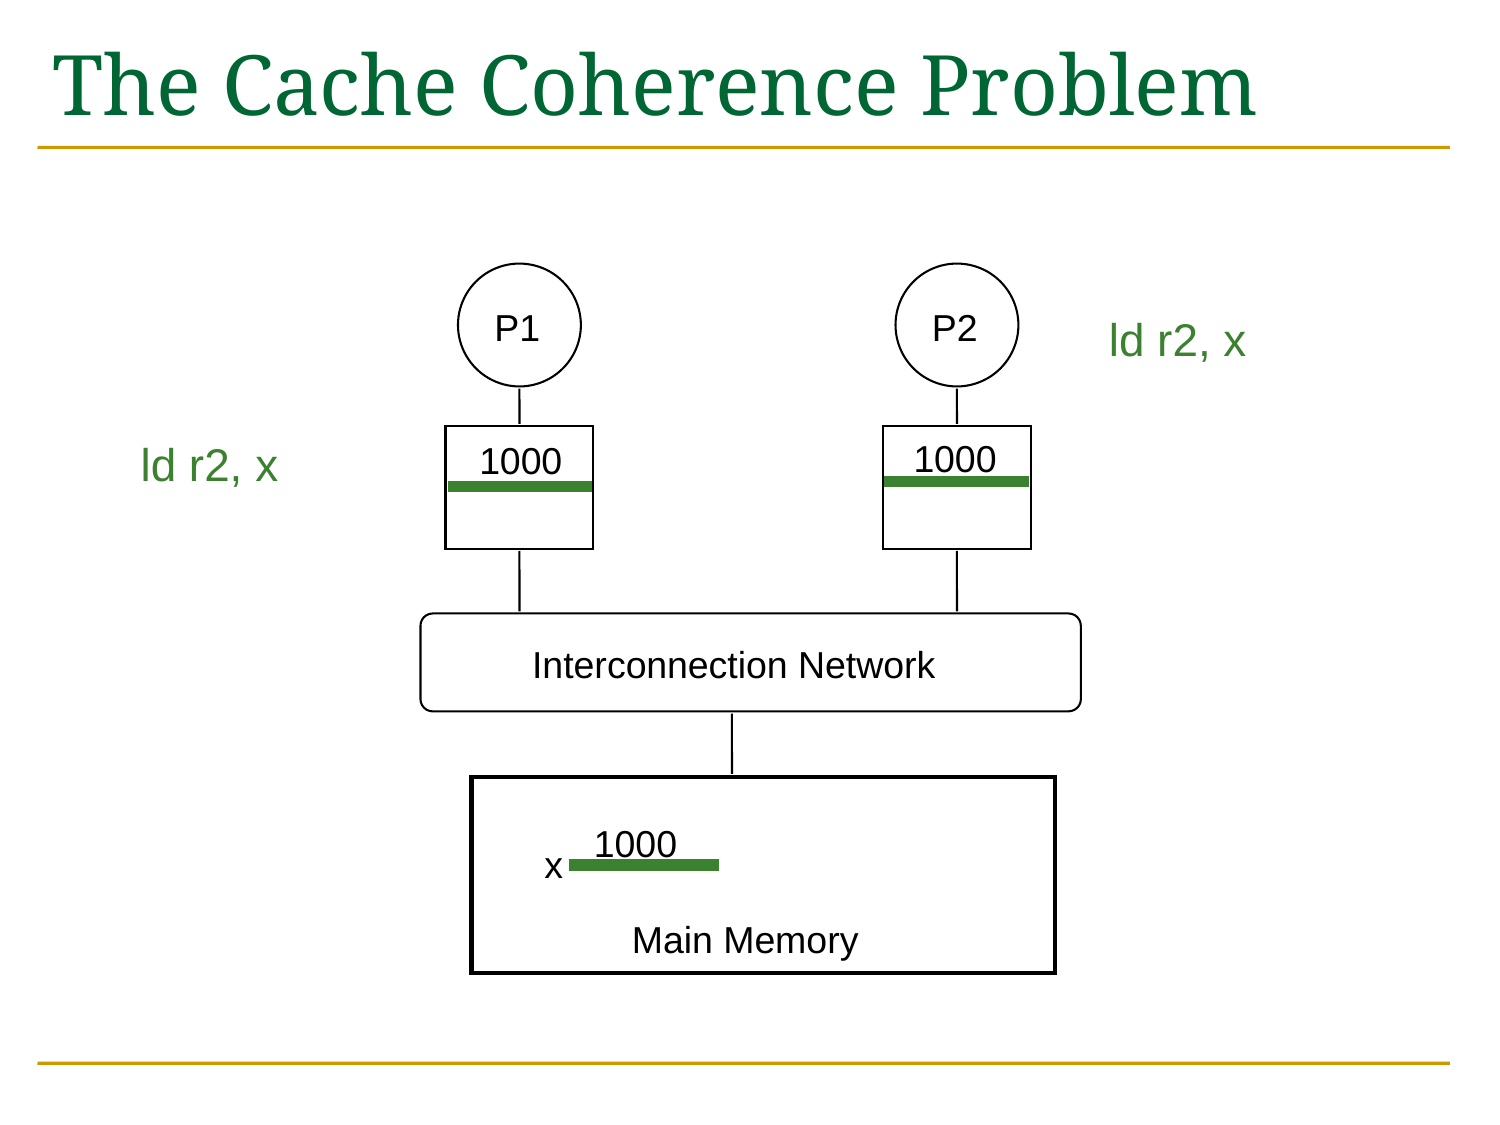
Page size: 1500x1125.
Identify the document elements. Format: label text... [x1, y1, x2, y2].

text_box 1000 [464, 430, 578, 490]
text_box [692, 859, 719, 870]
text_box 1000 [898, 427, 1012, 487]
text_box Interconnection Network [517, 633, 951, 694]
text_box [885, 477, 898, 487]
text_box x [529, 834, 578, 894]
text_box [445, 426, 594, 549]
text_box [895, 263, 1019, 387]
text_box P2 [917, 296, 993, 356]
text_box Main Memory [617, 908, 874, 969]
text_box P1 [479, 296, 556, 357]
text_box [882, 426, 1031, 549]
text_box [449, 481, 592, 491]
title The Cache Coherence Problem [37, 24, 1450, 200]
text_box [420, 613, 1081, 712]
text_box 1000 [579, 812, 692, 873]
text_box [1012, 477, 1028, 487]
text_box ld r2, x [125, 428, 294, 499]
text_box ld r2, x [1094, 303, 1262, 374]
text_box [457, 263, 581, 387]
text_box [471, 777, 1055, 973]
